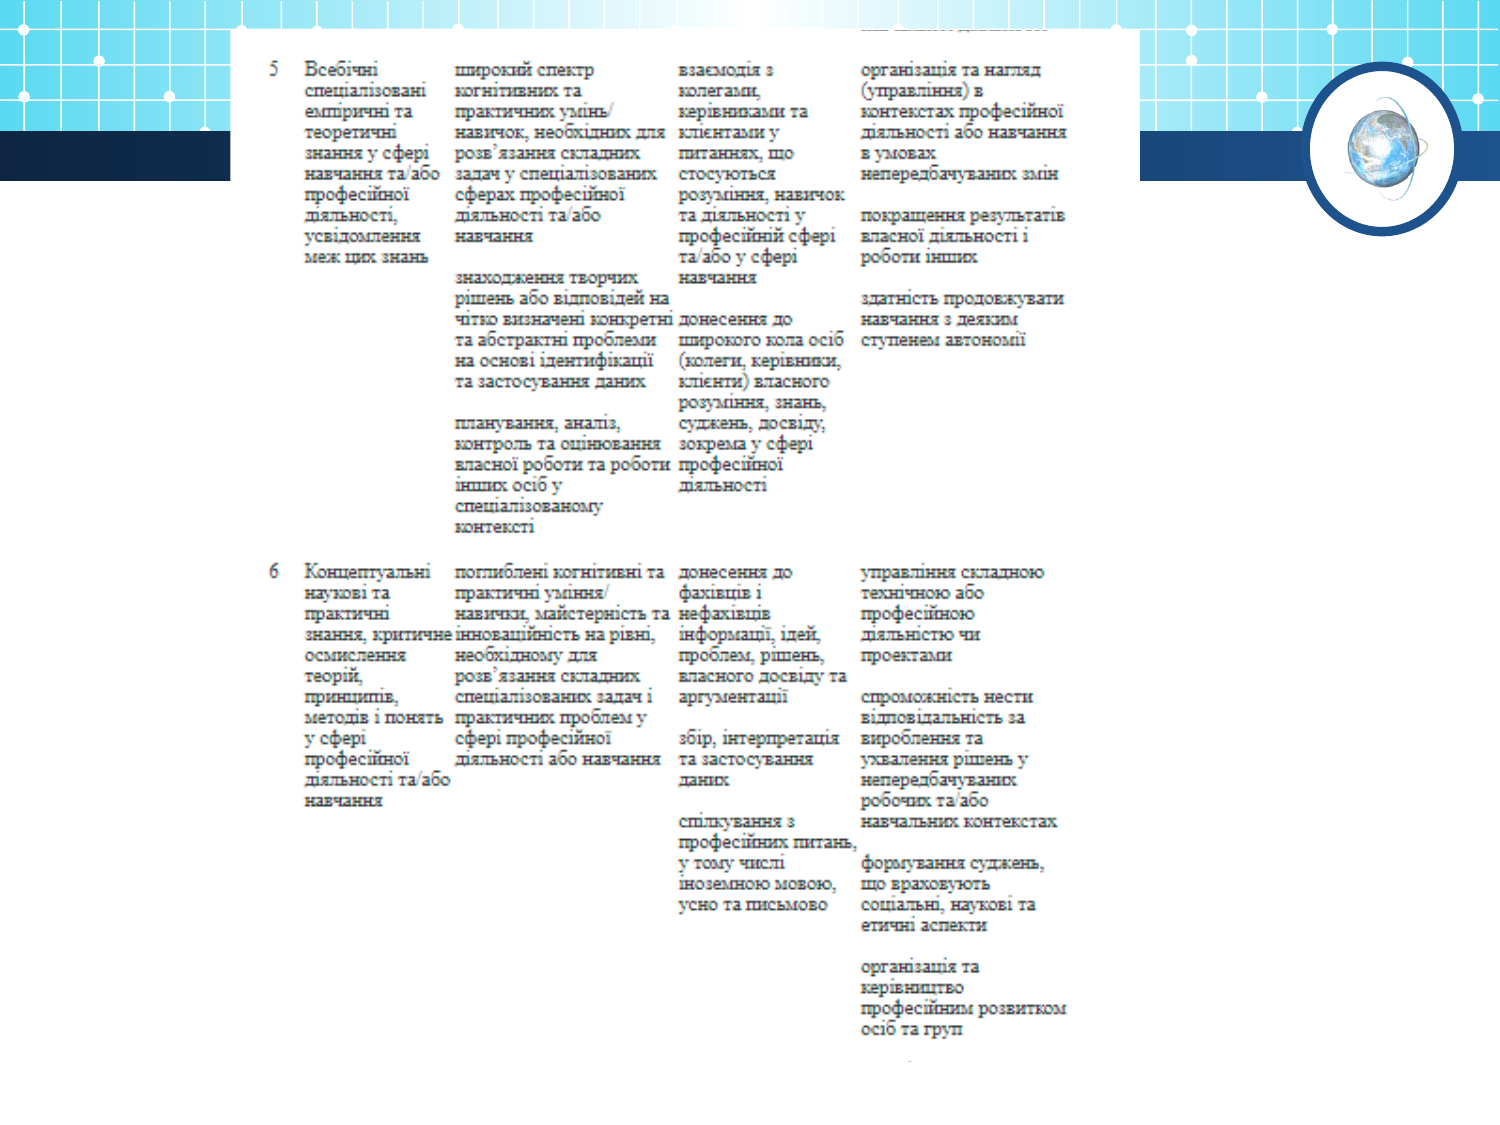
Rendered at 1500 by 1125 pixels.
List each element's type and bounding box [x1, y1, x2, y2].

picture [1310, 72, 1454, 226]
picture [229, 30, 1140, 1062]
